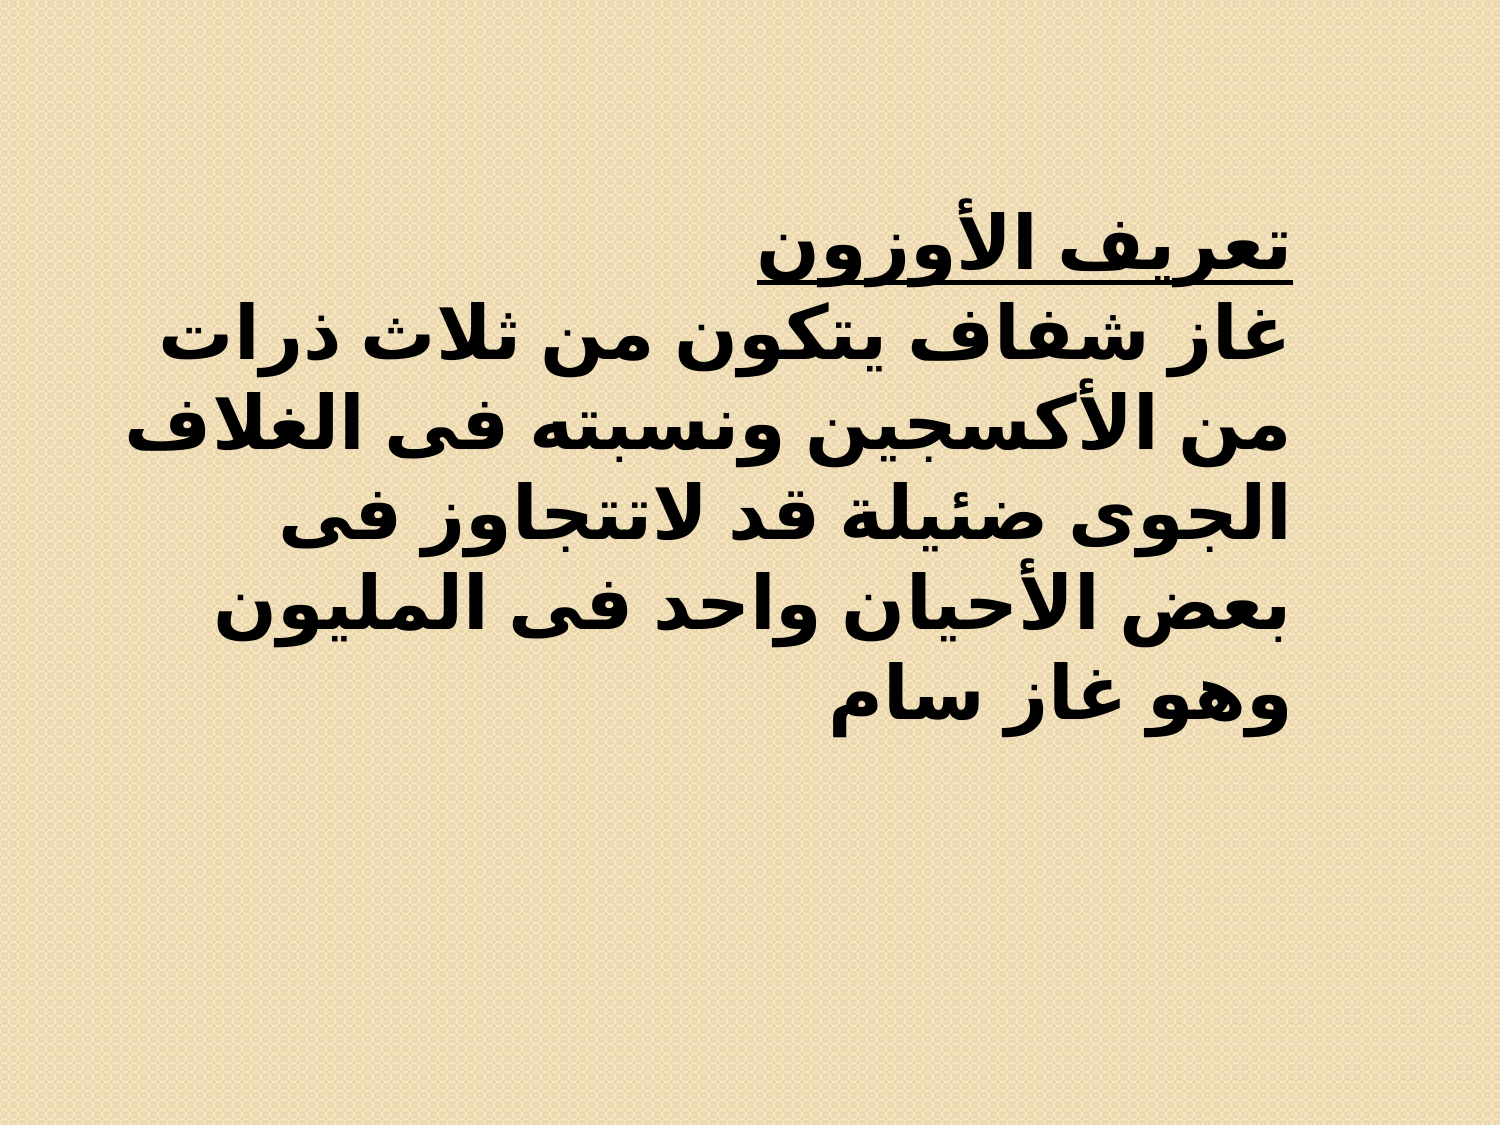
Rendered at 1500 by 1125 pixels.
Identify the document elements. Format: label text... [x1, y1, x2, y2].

text_box تعريف الأوزون غاز شفاف يتكون من ثلاث ذرات من الأكسجين ونسبته فى الغلاف الجوى ضئيلة قد لاتتجاوز فى بعض الأحيان واحد فى المليون وهو غاز سام [81, 187, 1308, 743]
